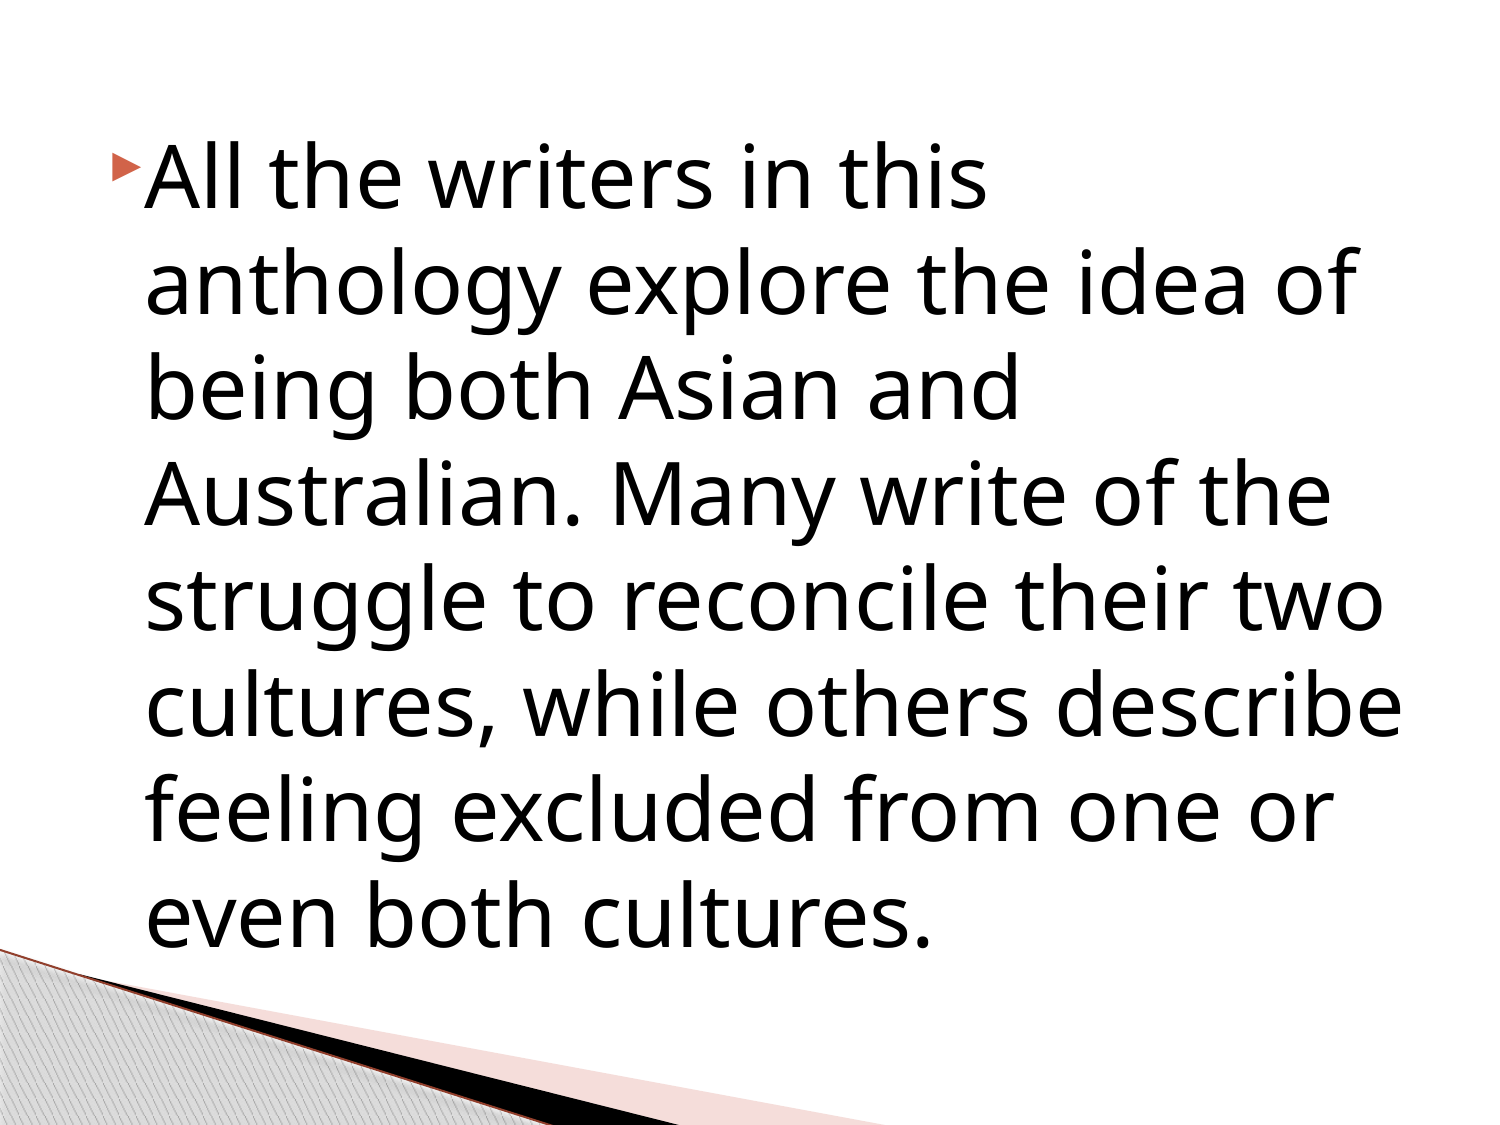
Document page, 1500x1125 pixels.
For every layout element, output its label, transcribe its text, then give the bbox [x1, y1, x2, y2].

list All the writers in this anthology explore the idea of being both Asian and Australian. Many write of the struggle to reconcile their two cultures, while others describe feeling excluded from one or even both cultures. [76, 113, 1427, 1010]
